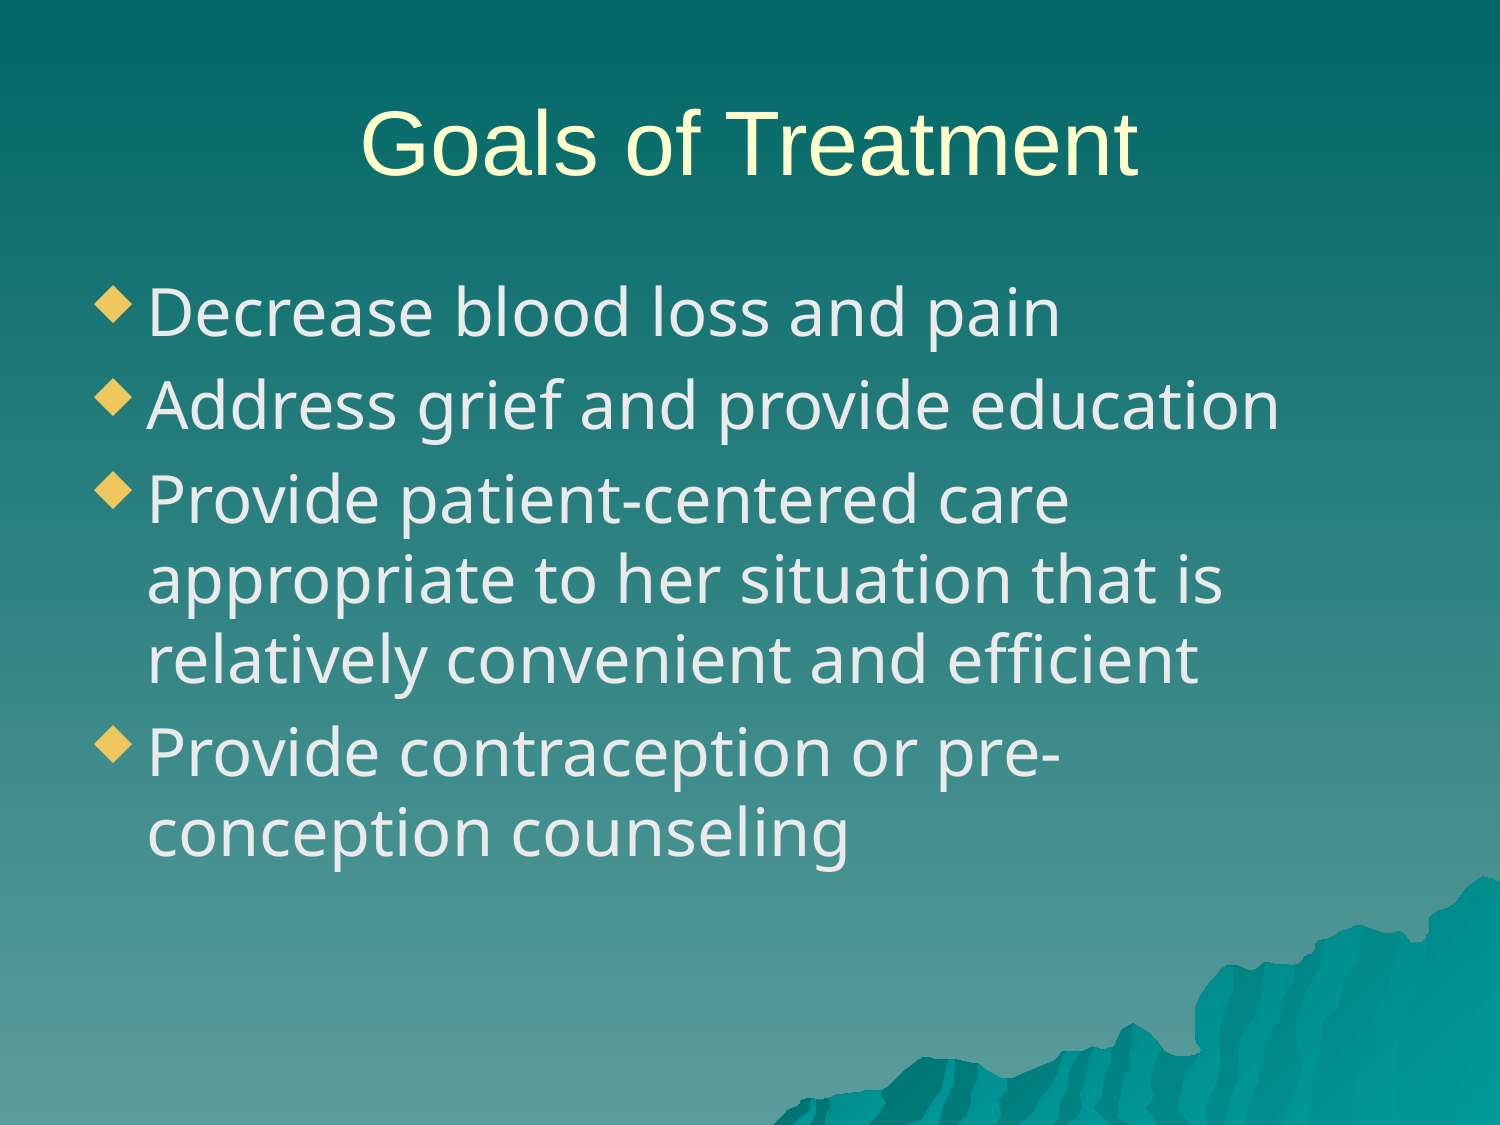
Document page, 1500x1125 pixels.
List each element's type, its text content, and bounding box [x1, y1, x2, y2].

title Goals of Treatment [74, 45, 1426, 233]
list Decrease blood loss and pain Address grief and provide education Provide patient-centered care appropriate to her situation that is relatively convenient and efficient Provide contraception or pre-conception counseling [74, 262, 1426, 1006]
